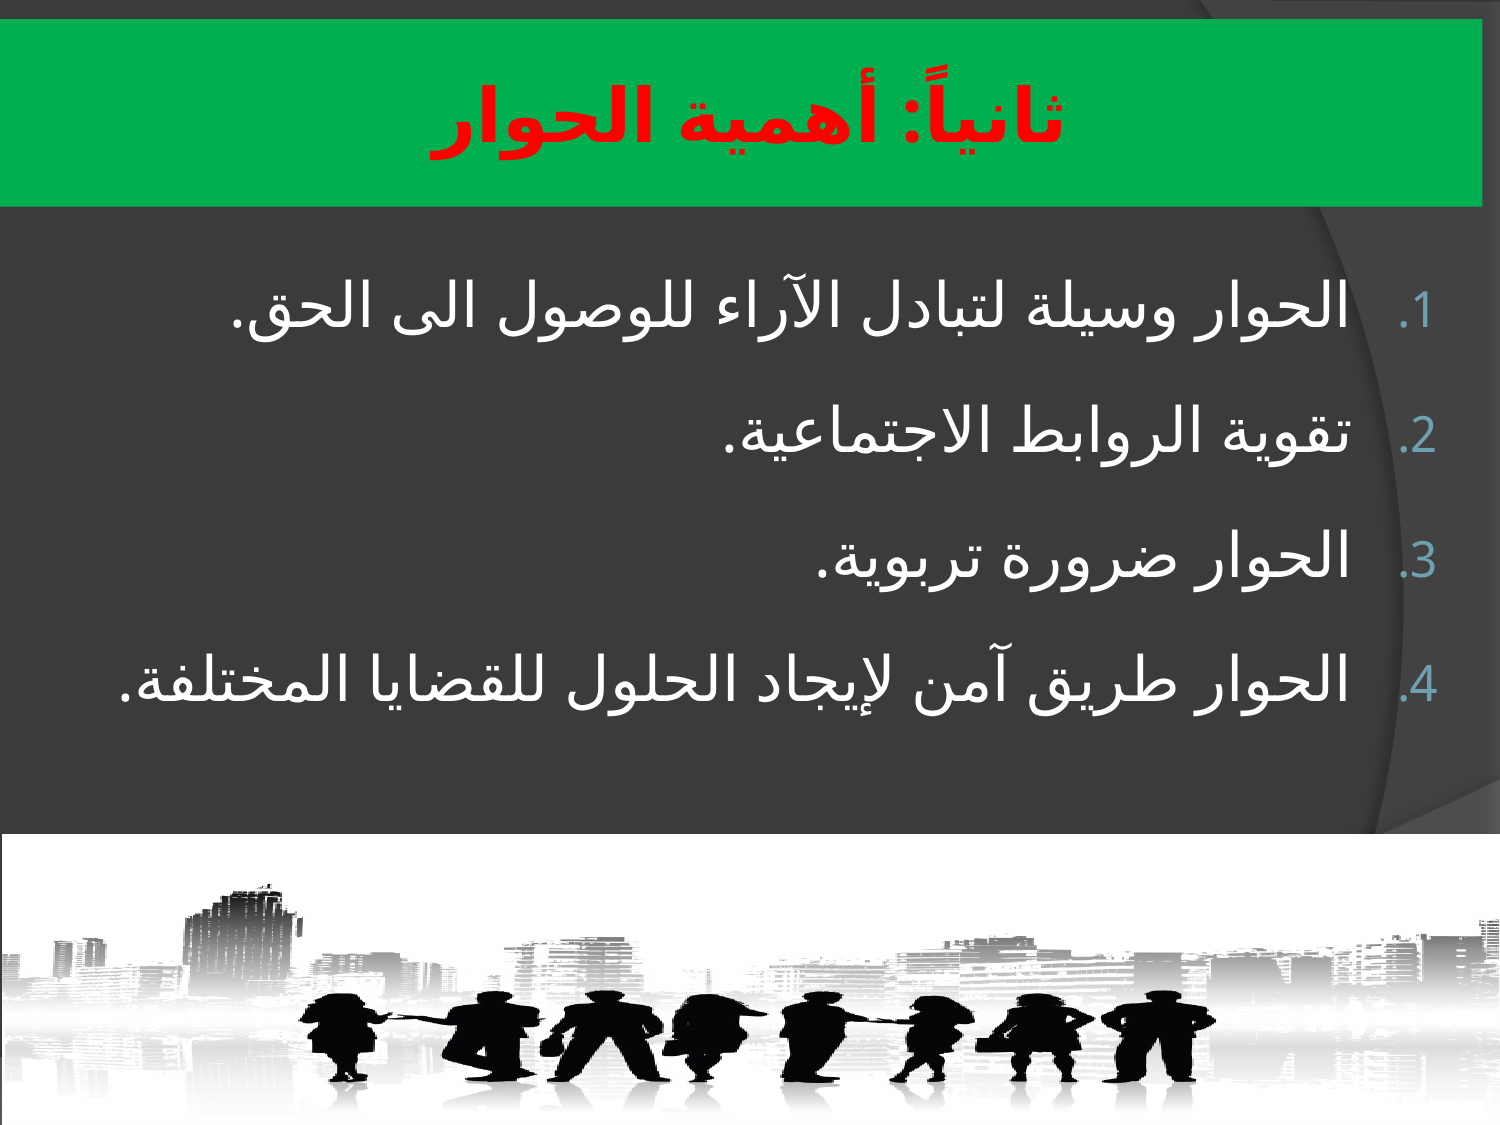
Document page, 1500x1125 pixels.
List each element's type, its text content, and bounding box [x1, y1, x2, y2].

title ثانياً: أهمية الحوار [0, 19, 1483, 207]
picture [2, 833, 1500, 1125]
list الحوار وسيلة لتبادل الآراء للوصول الى الحق. تقوية الروابط الاجتماعية. الحوار ضرورة تربوية. الحوار طريق آمن لإيجاد الحلول للقضايا المختلفة. [17, 219, 1459, 827]
